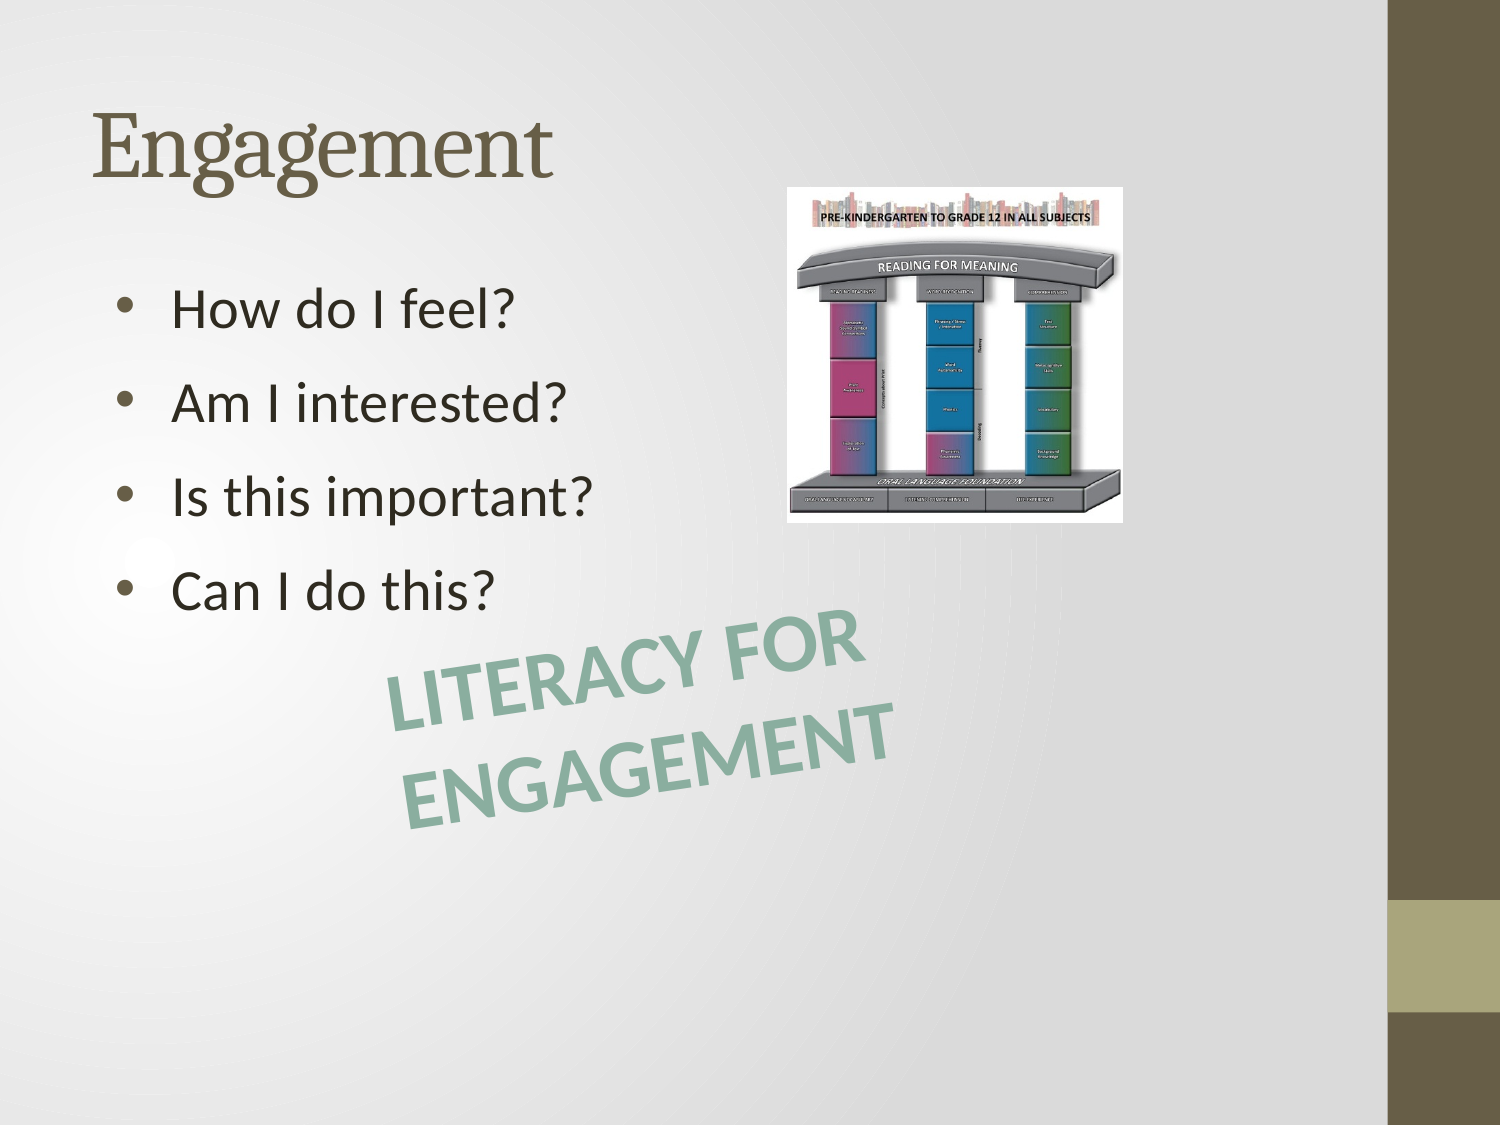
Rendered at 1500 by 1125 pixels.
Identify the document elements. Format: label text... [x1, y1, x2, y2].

text_box Literacy For Engagement [362, 564, 921, 857]
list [786, 186, 1123, 523]
title Engagement [75, 45, 1325, 233]
text_box How do I feel? Am I interested? Is this important? Can I do this? [99, 262, 1400, 938]
